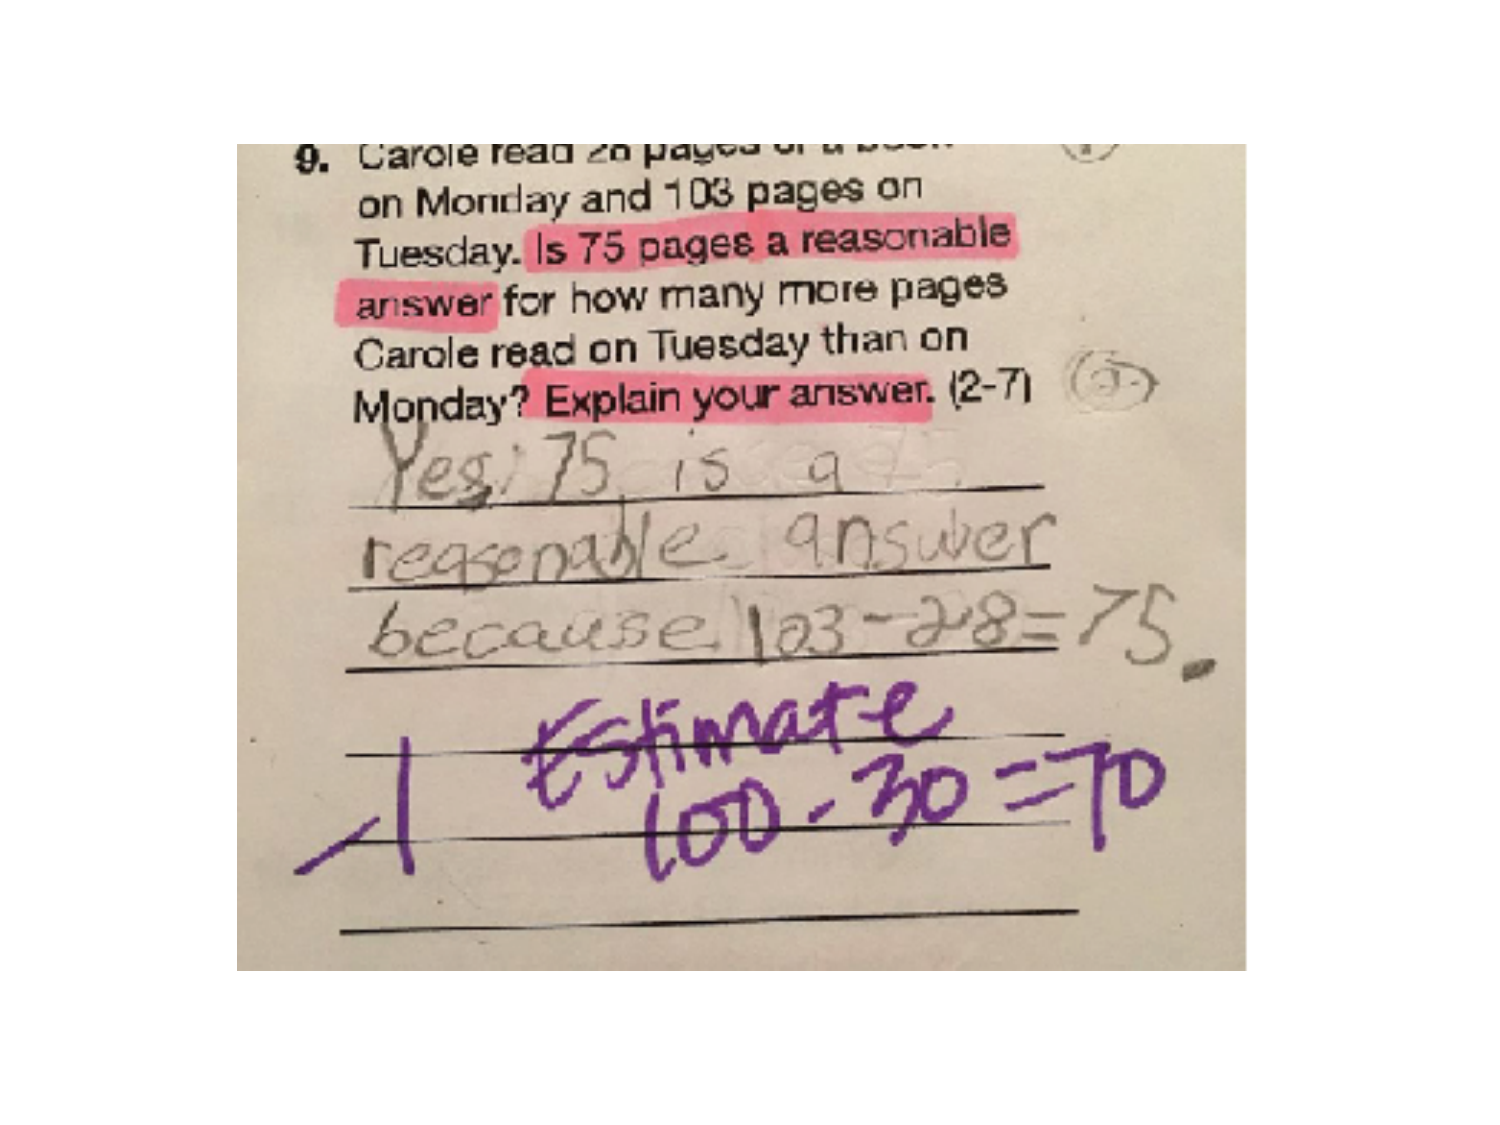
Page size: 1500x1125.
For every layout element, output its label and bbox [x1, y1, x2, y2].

picture [237, 144, 1251, 971]
